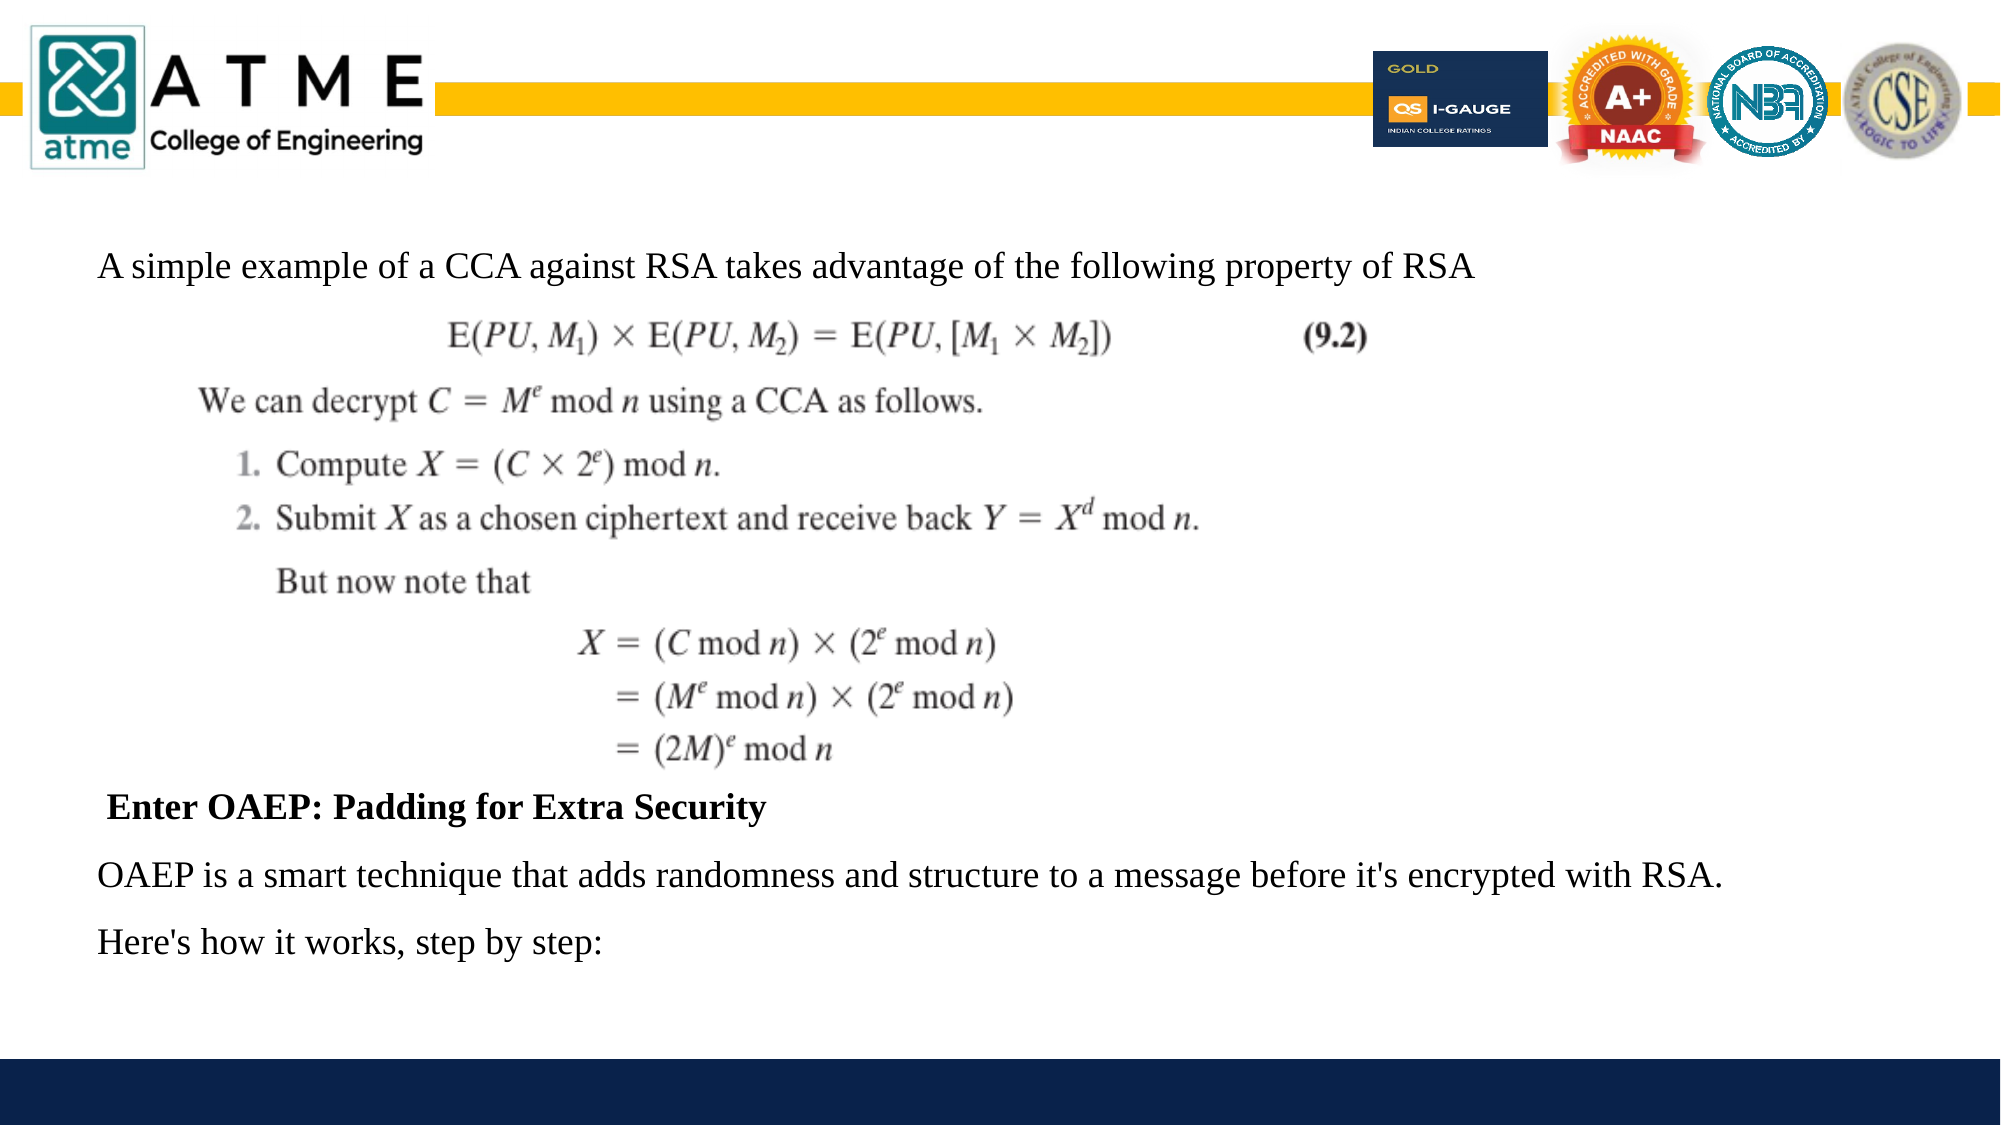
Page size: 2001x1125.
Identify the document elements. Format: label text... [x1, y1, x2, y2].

text_box 🛡️ Enter OAEP: Padding for Extra Security OAEP is a smart technique that adds randomness and structure to a message before it's encrypted with RSA. Here's how it works, step by step: [82, 752, 1843, 970]
picture [1840, 26, 1968, 176]
picture [22, 15, 435, 178]
text_box A simple example of a CCA against RSA takes advantage of the following property of RSA [82, 234, 1787, 294]
picture [1373, 20, 1828, 180]
picture [174, 311, 1377, 778]
picture [0, 1059, 2001, 1125]
